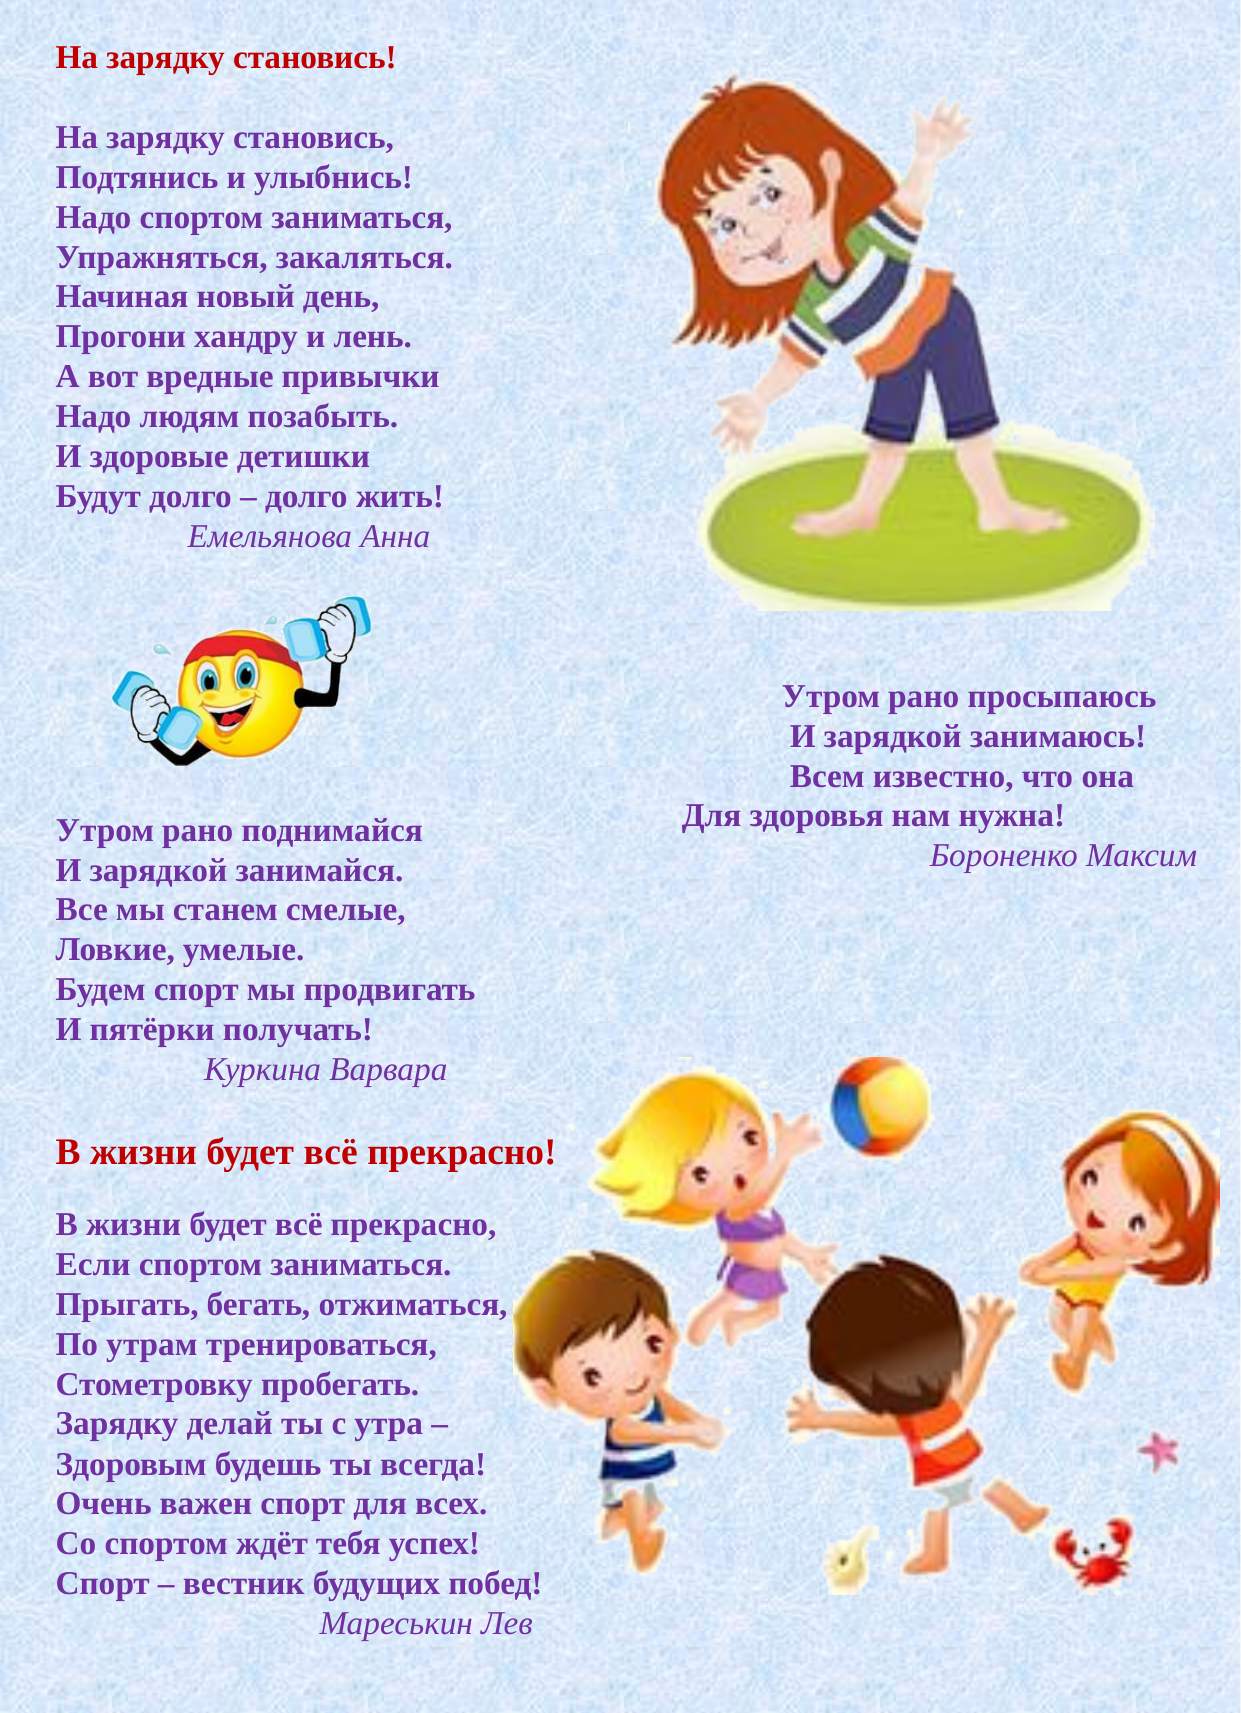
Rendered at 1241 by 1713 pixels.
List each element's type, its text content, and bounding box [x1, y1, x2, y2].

text_box На зарядку становись! На зарядку становись, Подтянись и улыбнись! Надо спортом заниматься, Упражняться, закаляться. Начиная новый день, Прогони хандру и лень. А вот вредные привычки Надо людям позабыть. И здоровые детишки Будут долго – долго жить! Емельянова Анна Утром рано просыпаюсь И зарядкой занимаюсь! Всем известно, что она Для здоровья нам нужна! Бороненко Максим [38, 26, 1215, 1002]
picture [0, 0, 1241, 1713]
text_box Утром рано поднимайся И зарядкой занимайся. Все мы станем смелые, Ловкие, умелые. Будем спорт мы продвигать И пятёрки получать! Куркина Варвара В жизни будет всё прекрасно! В жизни будет всё прекрасно, Если спортом заниматься. Прыгать, бегать, отжиматься, По утрам тренироваться, Стометровку пробегать. Зарядку делай ты с утра – Здоровым будешь ты всегда! Очень важен спорт для всех. Со спортом ждёт тебя успех! Спорт – вестник будущих побед! Мареськин Лев [38, 799, 853, 1650]
